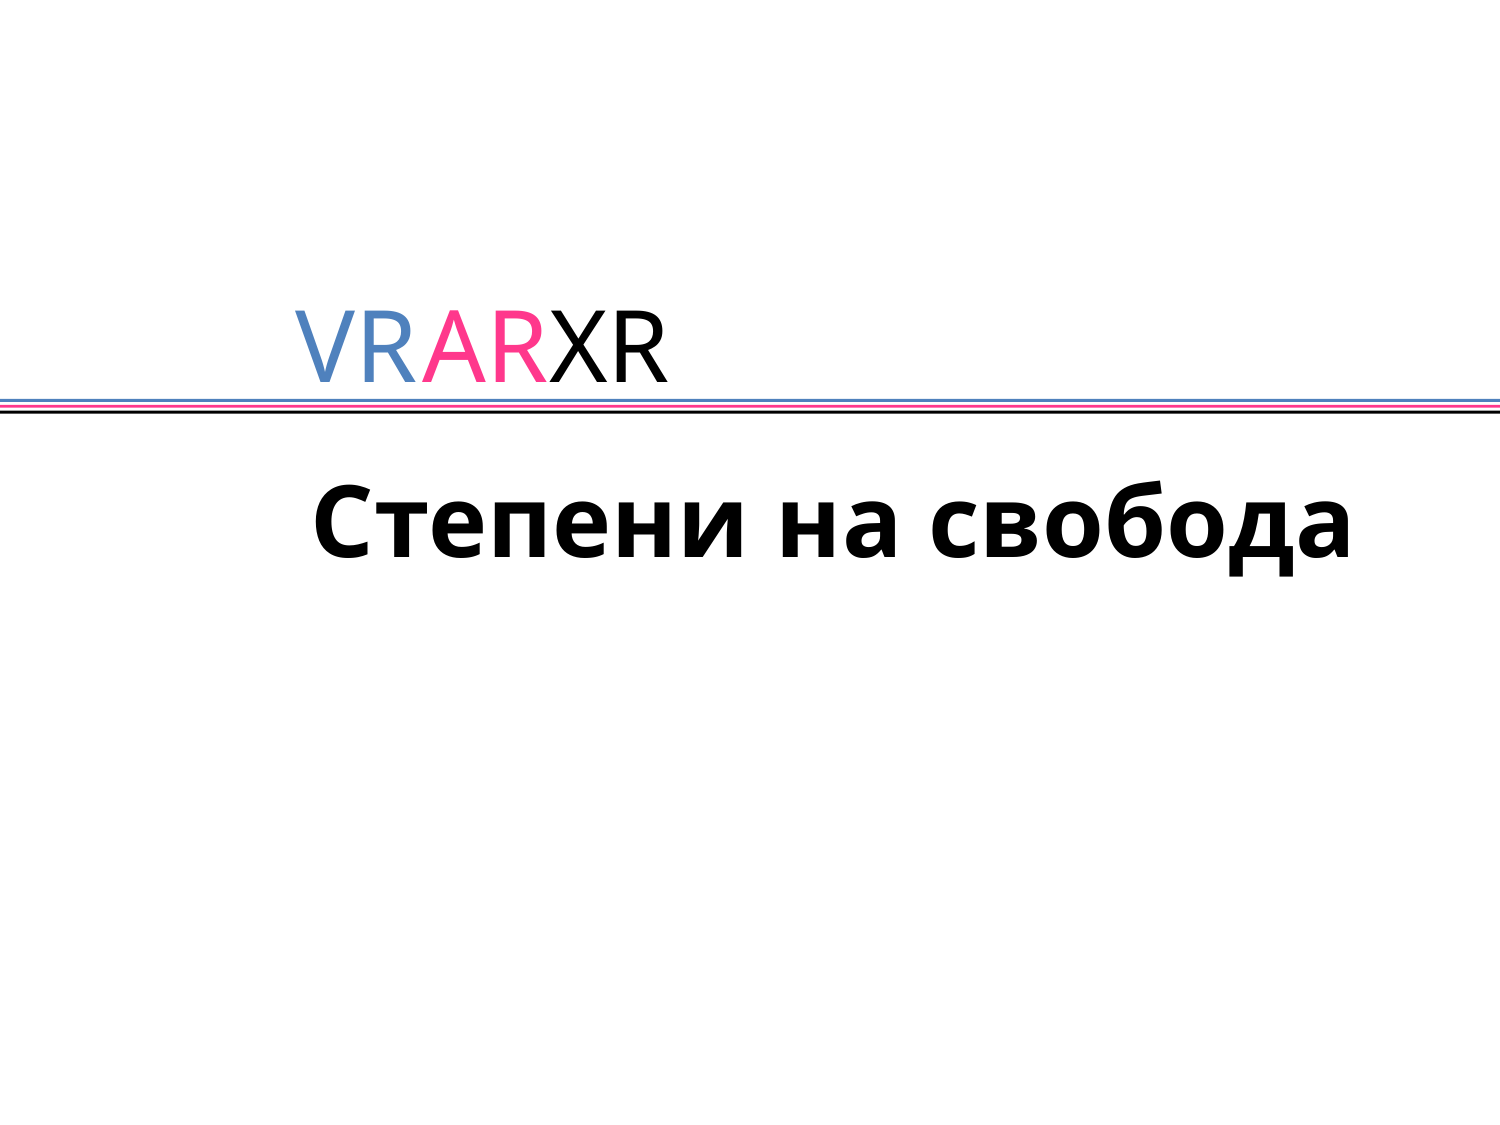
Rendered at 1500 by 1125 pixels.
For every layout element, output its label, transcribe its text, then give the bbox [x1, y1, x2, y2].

list Степени на свобода [295, 450, 1450, 563]
